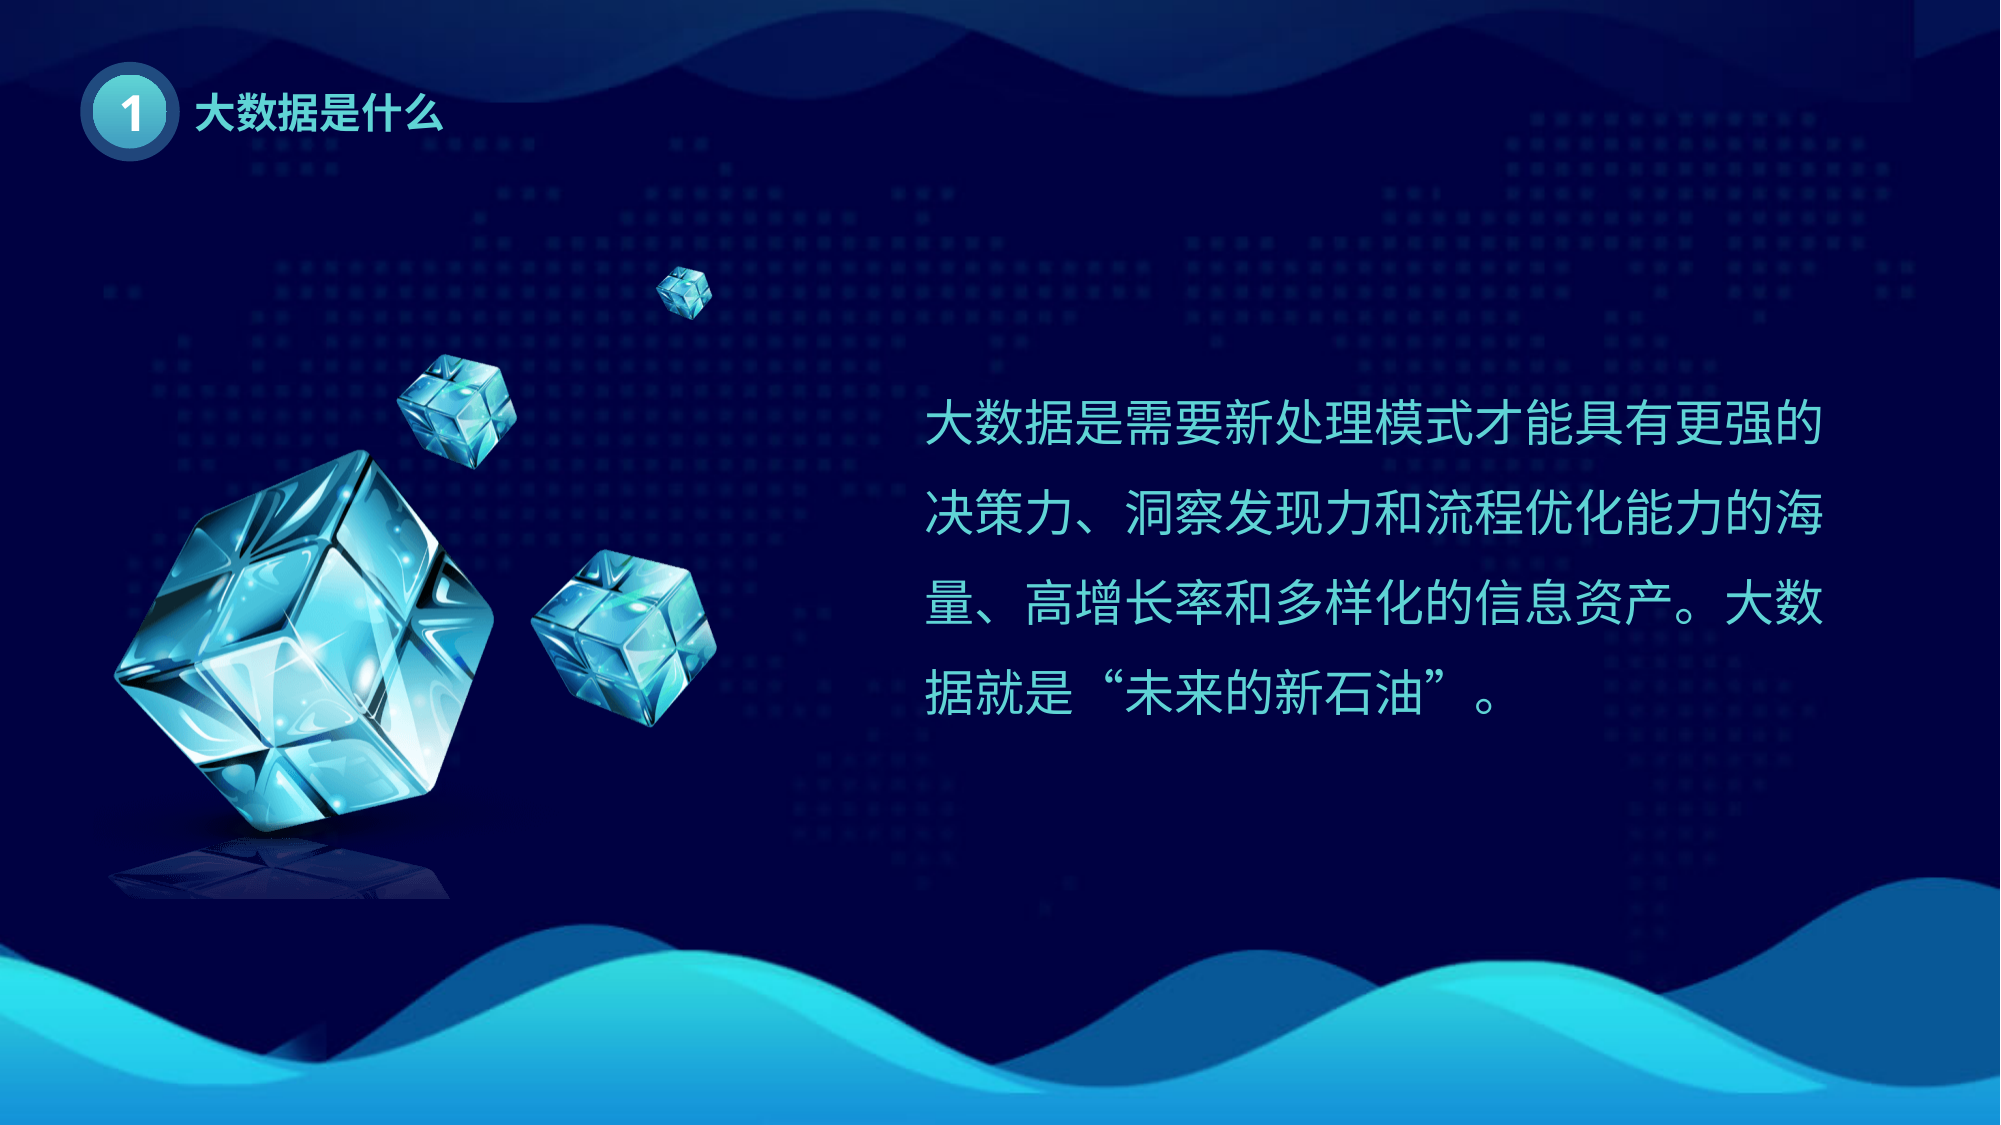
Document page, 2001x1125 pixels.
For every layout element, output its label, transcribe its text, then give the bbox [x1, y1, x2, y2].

text_box 大数据是需要新处理模式才能具有更强的决策力、洞察发现力和流程优化能力的海量、高增长率和多样化的信息资产。大数据就是“未来的新石油”。 [909, 353, 1869, 729]
picture [0, 0, 2000, 1125]
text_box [80, 61, 578, 162]
